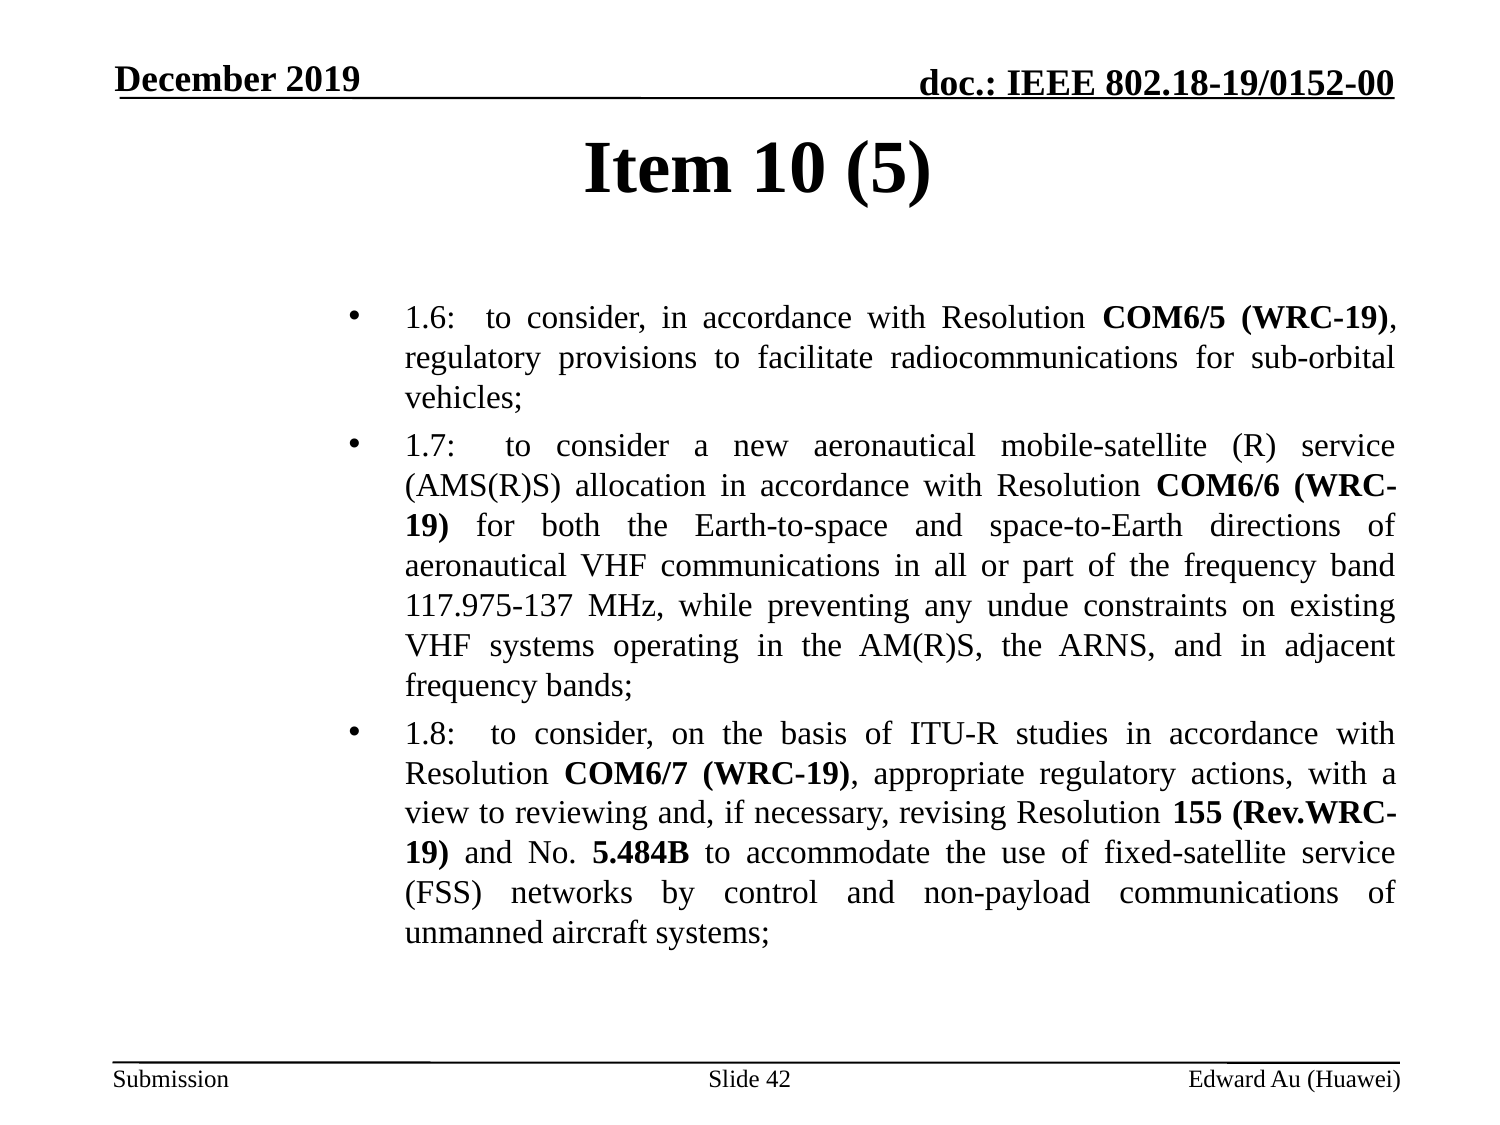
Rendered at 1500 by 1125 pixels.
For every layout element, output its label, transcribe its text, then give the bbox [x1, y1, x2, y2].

slide_number Slide 42 [699, 1061, 800, 1123]
footer Edward Au (Huawei) [902, 1061, 1402, 1093]
list 1.6: to consider, in accordance with Resolution COM6/5 (WRC-19), regulatory provisions to facilitate radiocommunications for sub-orbital vehicles; 1.7: to consider a new aeronautical mobile-satellite (R) service (AMS(R)S) allocation in accordance with Resolution COM6/6 (WRC-19) for both the Earth-to-space and space-to-Earth directions of aeronautical VHF communications in all or part of the frequency band 117.975-137 MHz, while preventing any undue constraints on existing VHF systems operating in the AM(R)S, the ARNS, and in adjacent frequency bands; 1.8: to consider, on the basis of ITU-R studies in accordance with Resolution COM6/7 (WRC-19), appropriate regulatory actions, with a view to reviewing and, if necessary, revising Resolution 155 (Rev.WRC-19) and No. 5.484B to accommodate the use of fixed-satellite service (FSS) networks by control and non-payload communications of unmanned aircraft systems; [108, 287, 1413, 951]
title Item 10 (5) [120, 99, 1396, 226]
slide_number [114, 54, 493, 100]
